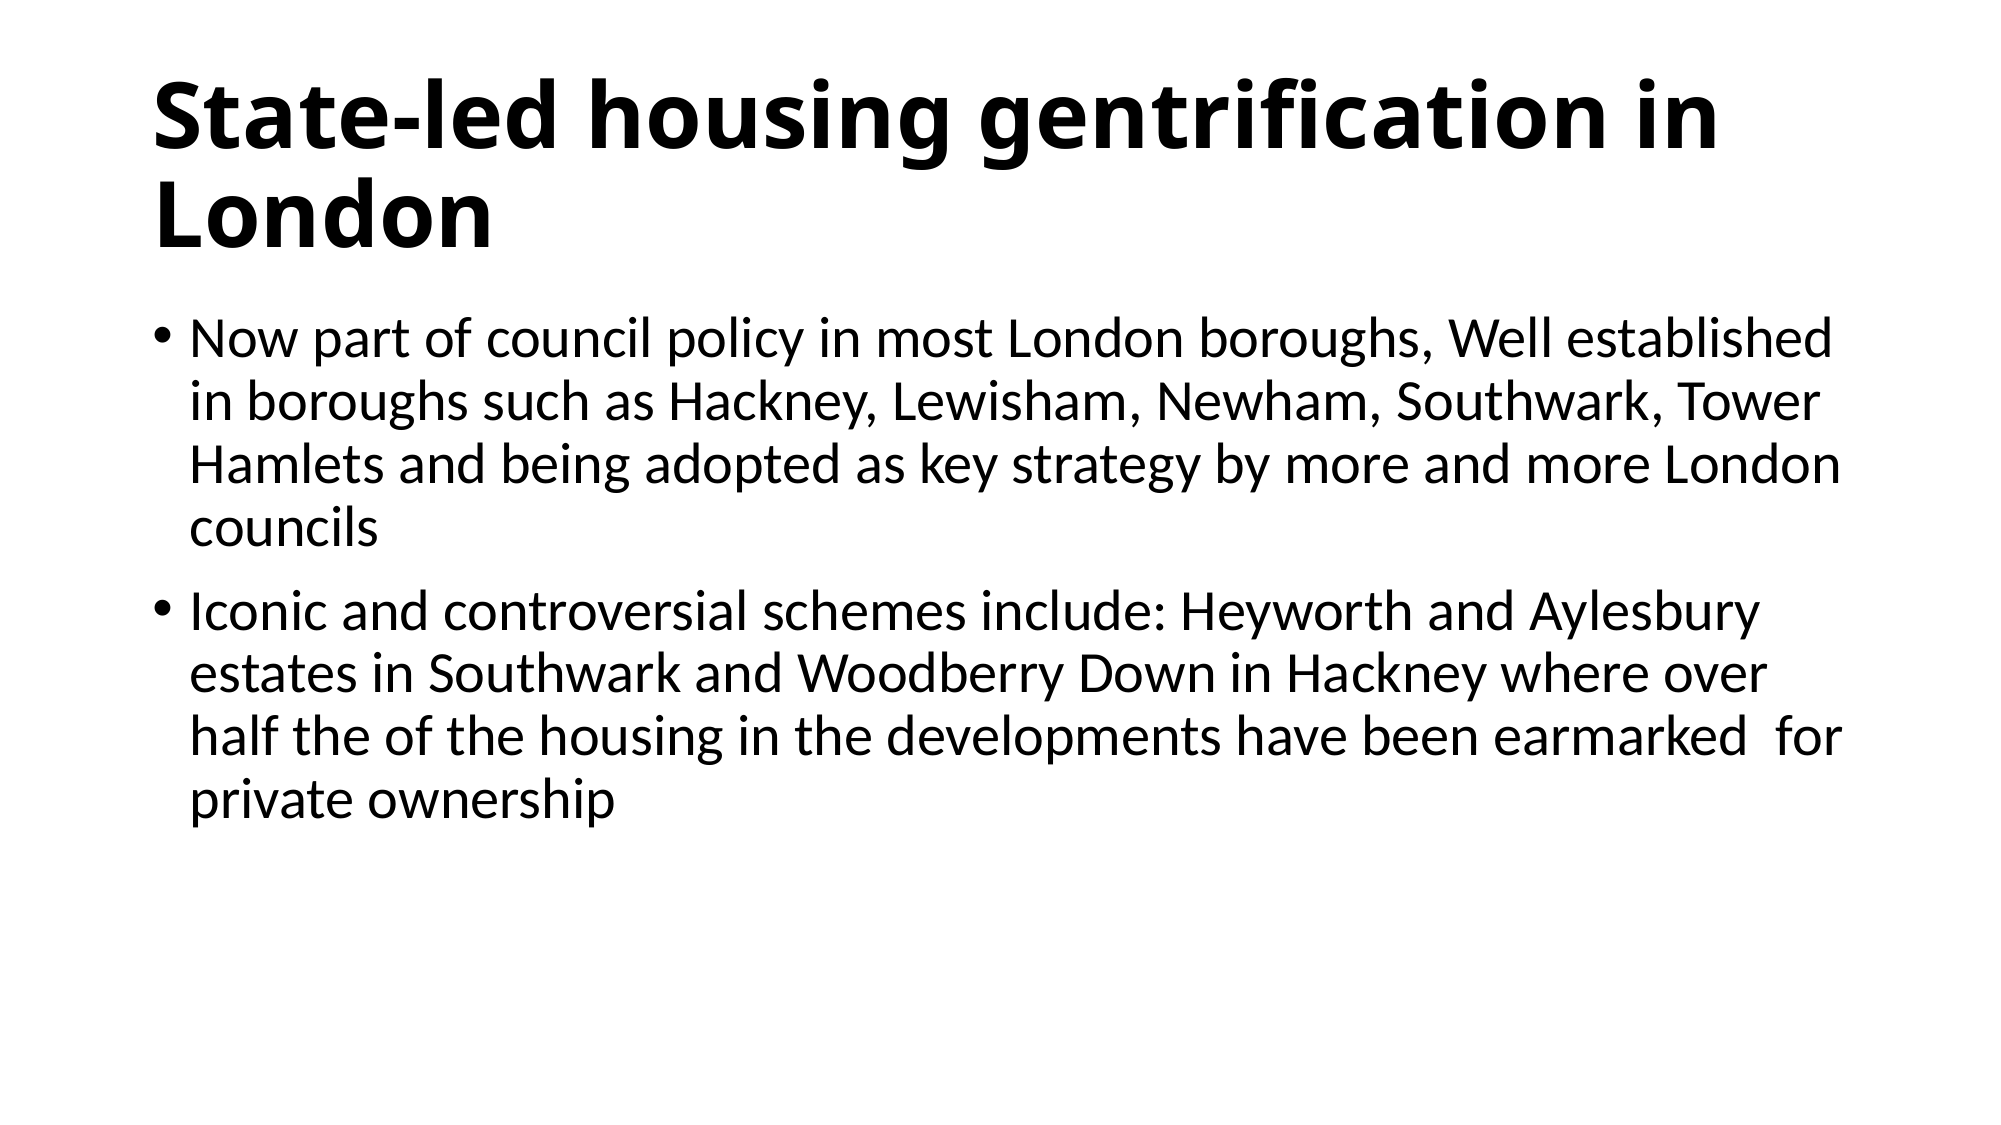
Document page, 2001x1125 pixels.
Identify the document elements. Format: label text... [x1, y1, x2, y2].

title State-led housing gentrification in London [137, 59, 1863, 278]
list Now part of council policy in most London boroughs, Well established in boroughs such as Hackney, Lewisham, Newham, Southwark, Tower Hamlets and being adopted as key strategy by more and more London councils Iconic and controversial schemes include: Heyworth and Aylesbury estates in Southwark and Woodberry Down in Hackney where over half the of the housing in the developments have been earmarked for private ownership [137, 299, 1863, 1014]
